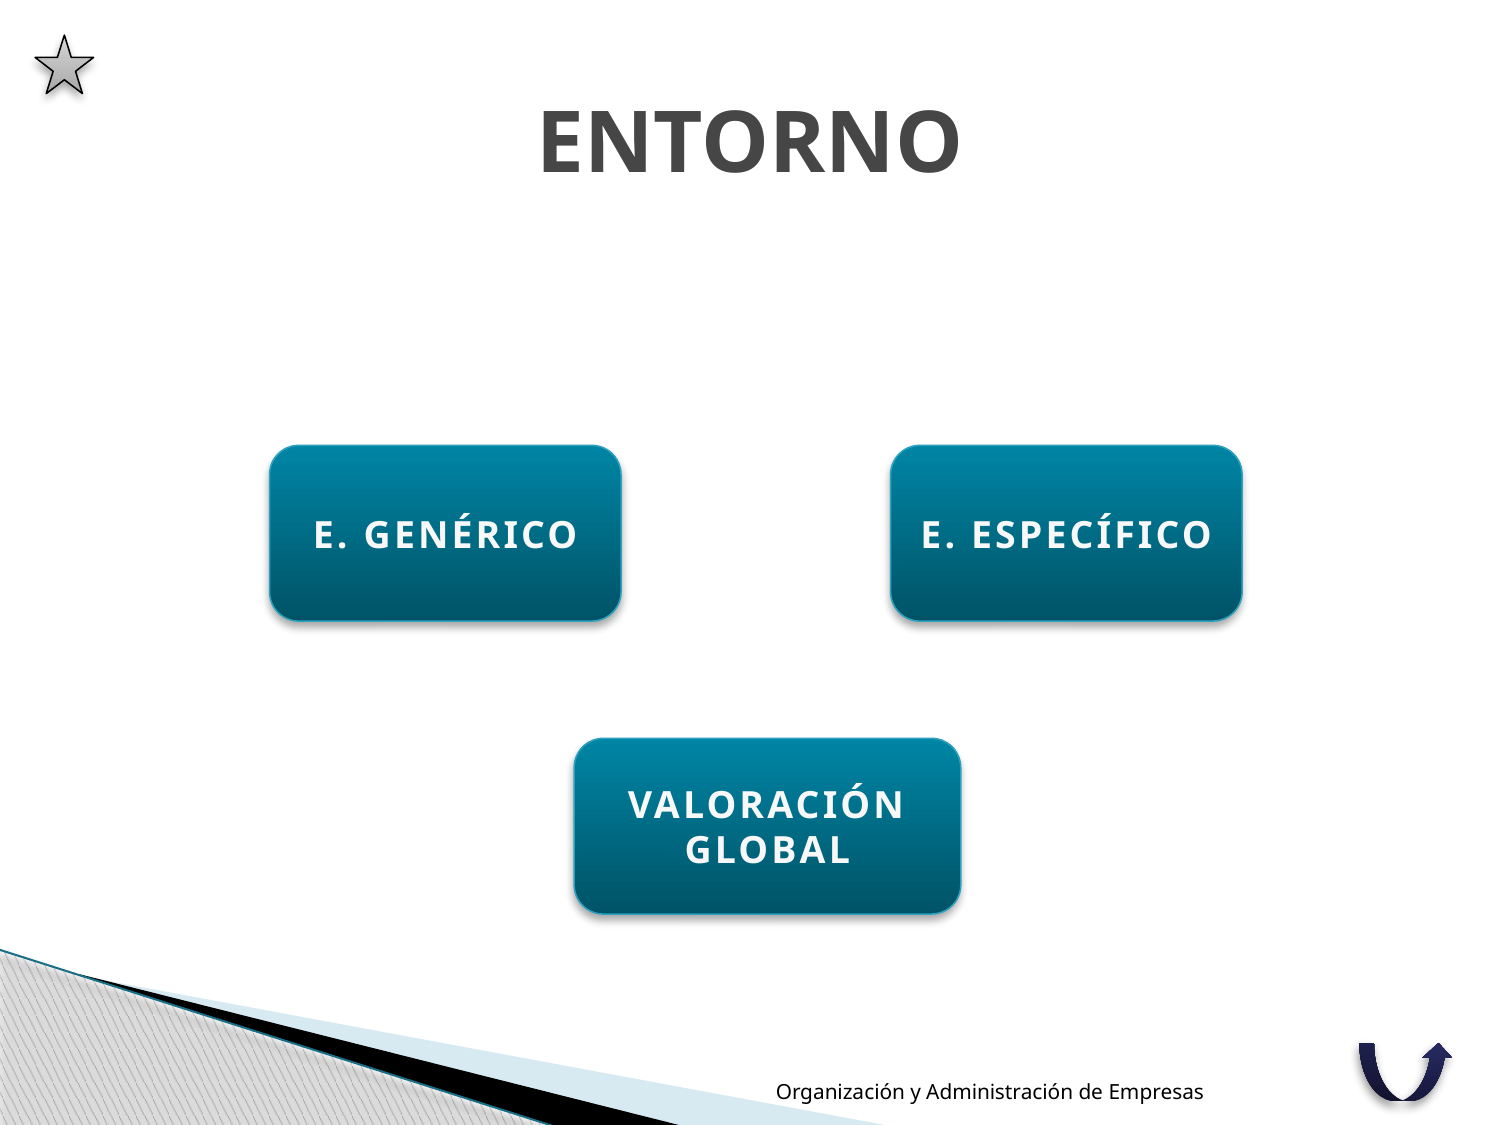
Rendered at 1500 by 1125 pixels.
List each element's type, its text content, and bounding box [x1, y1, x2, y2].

text_box E. GENÉRICO [268, 444, 622, 622]
text_box E. ESPECÍFICO [889, 444, 1243, 622]
text_box [34, 34, 95, 95]
title ENTORNO [75, 45, 1425, 233]
text_box [1359, 1042, 1452, 1102]
footer Organización y Administración de Empresas [718, 1051, 1219, 1112]
text_box VALORACIÓN GLOBAL [573, 737, 962, 915]
